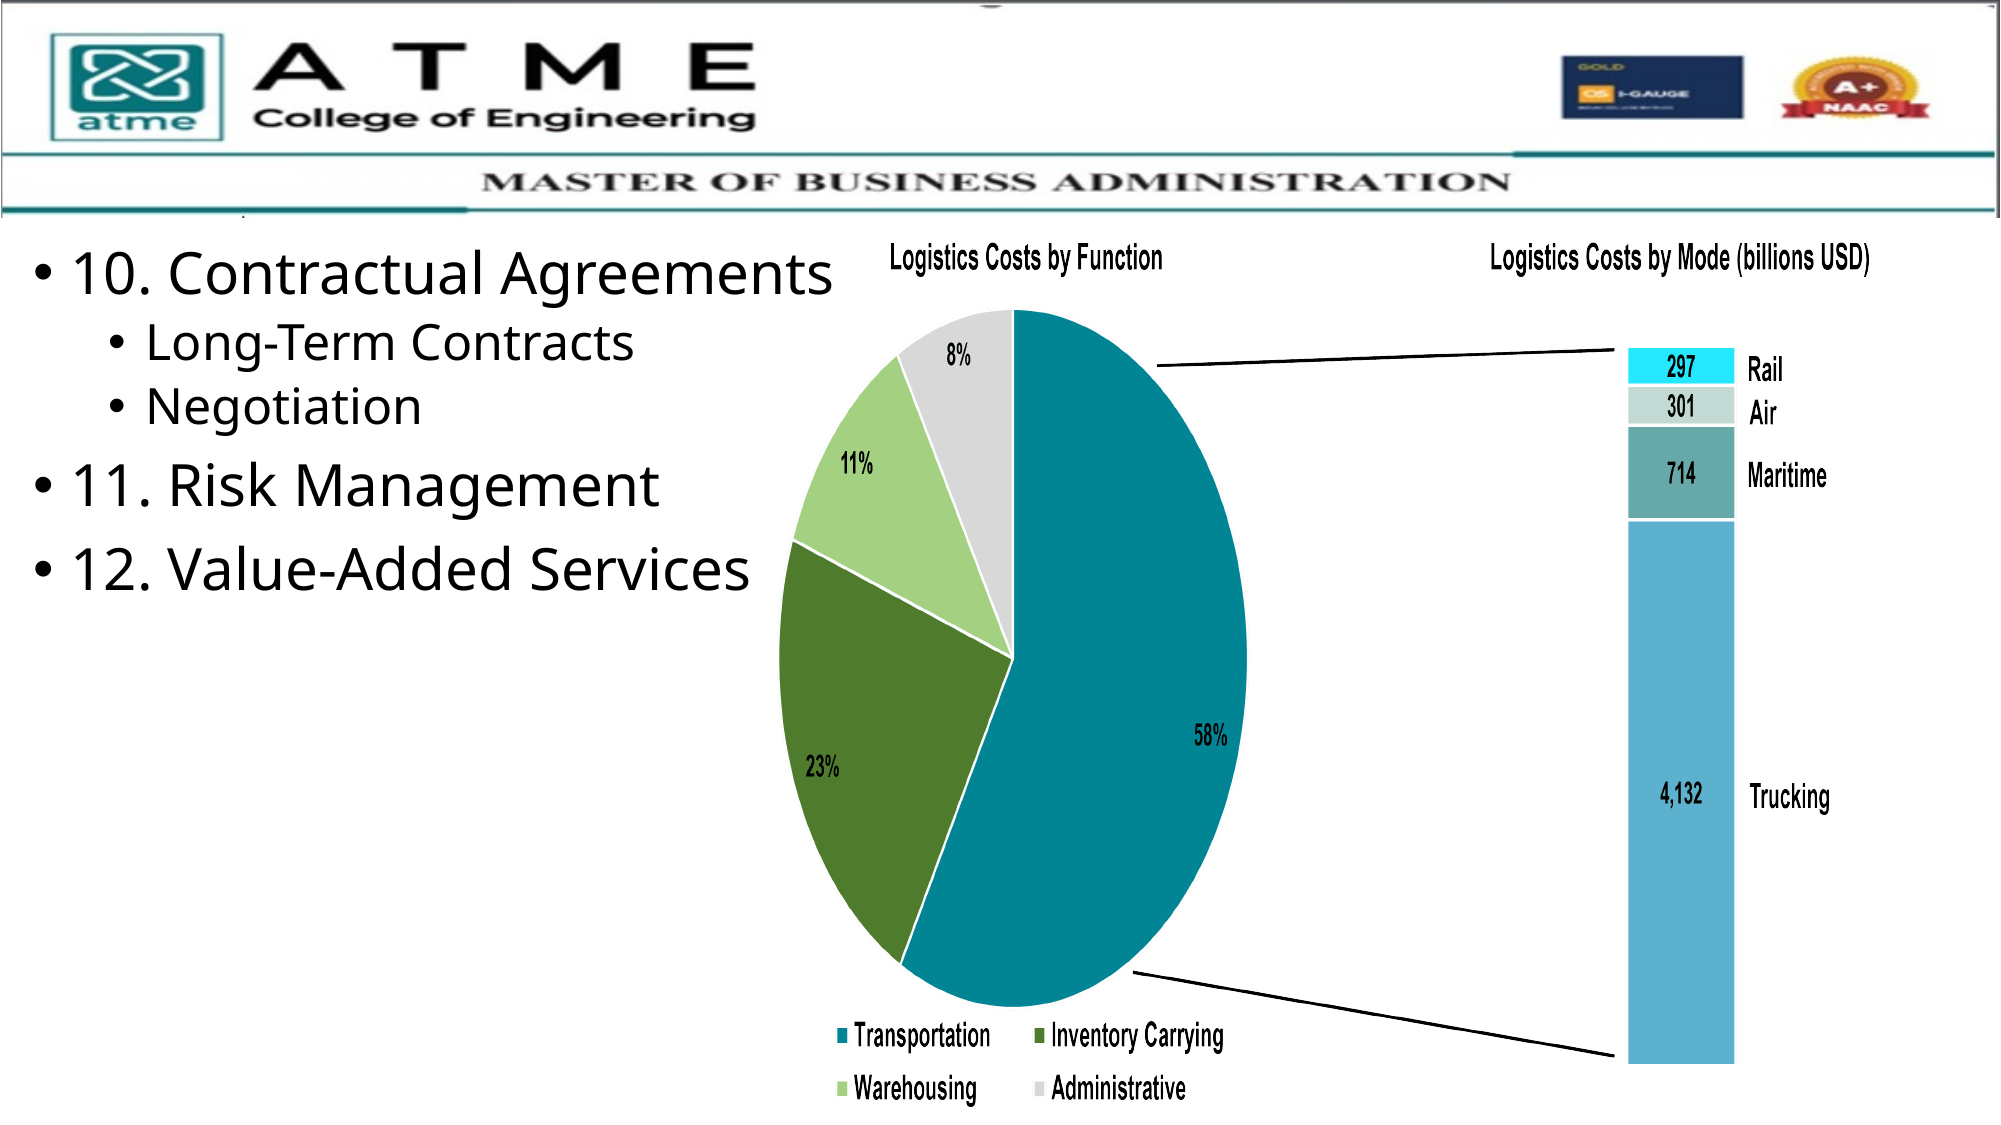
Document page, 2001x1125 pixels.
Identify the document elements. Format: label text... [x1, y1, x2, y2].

picture [1, 0, 2000, 1125]
list 10. Contractual Agreements Long-Term Contracts Negotiation 11. Risk Management 12. Value-Added Services [18, 236, 706, 1125]
